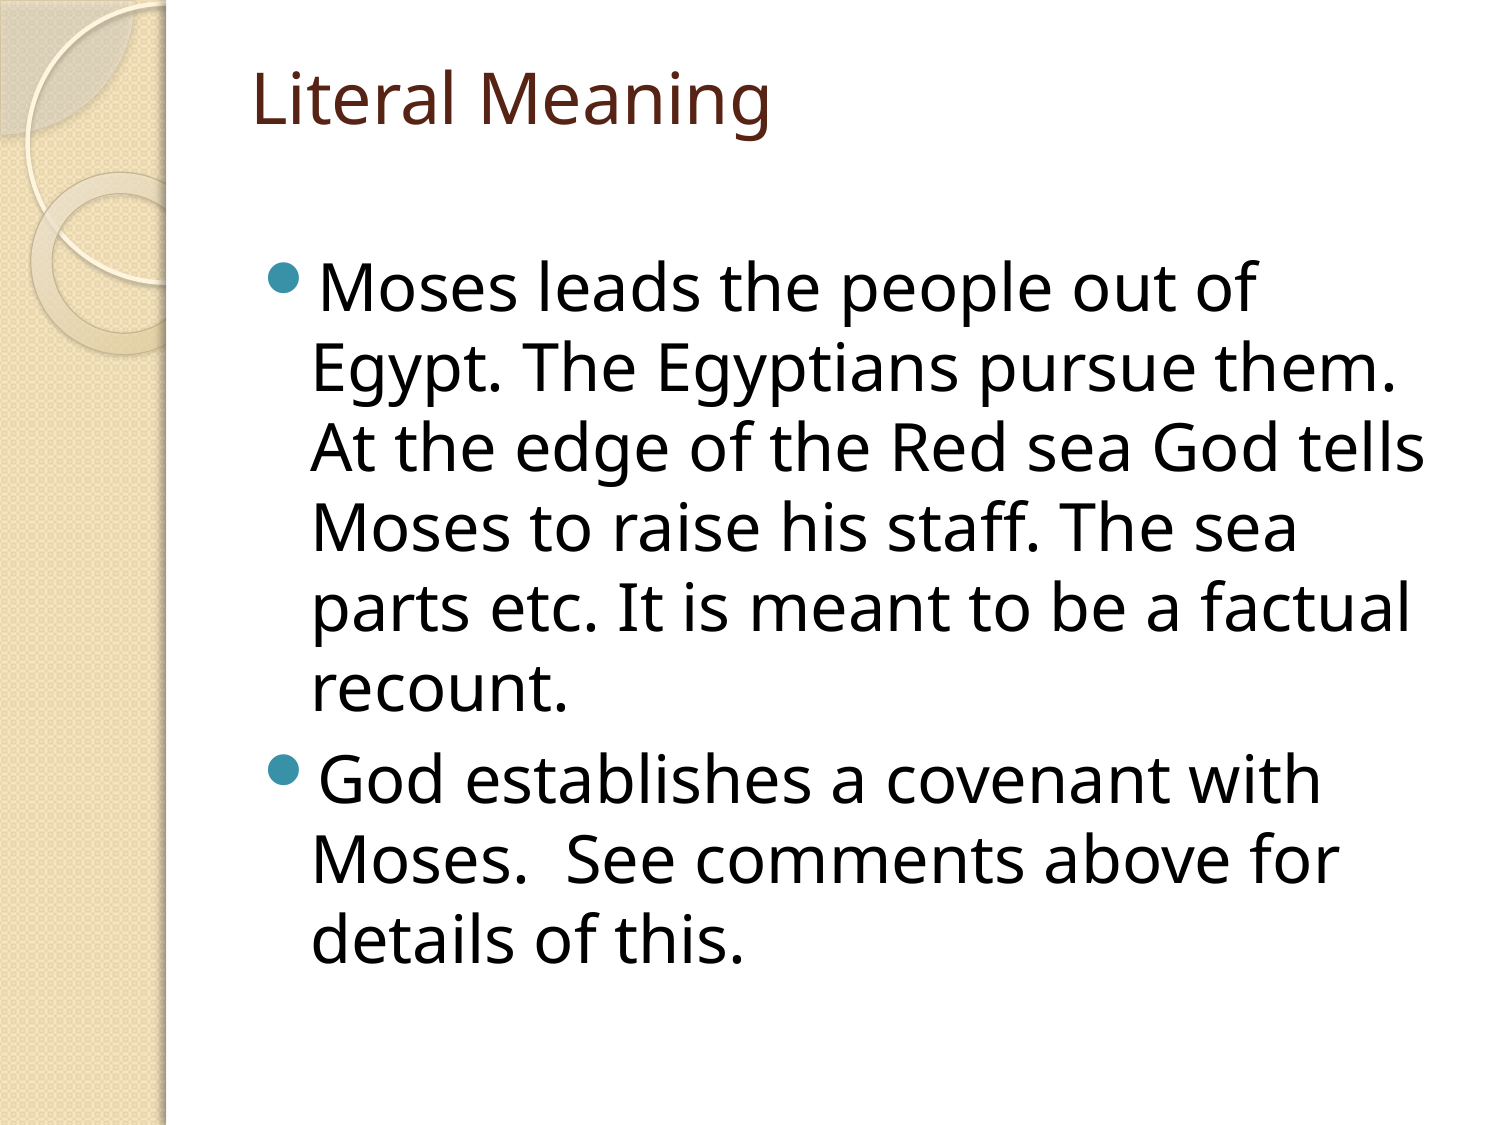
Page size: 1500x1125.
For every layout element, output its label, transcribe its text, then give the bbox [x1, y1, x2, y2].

list Moses leads the people out of Egypt. The Egyptians pursue them. At the edge of the Red sea God tells Moses to raise his staff. The sea parts etc. It is meant to be a factual recount. God establishes a covenant with Moses. See comments above for details of this. [235, 237, 1466, 1025]
title Literal Meaning [235, 45, 1466, 233]
